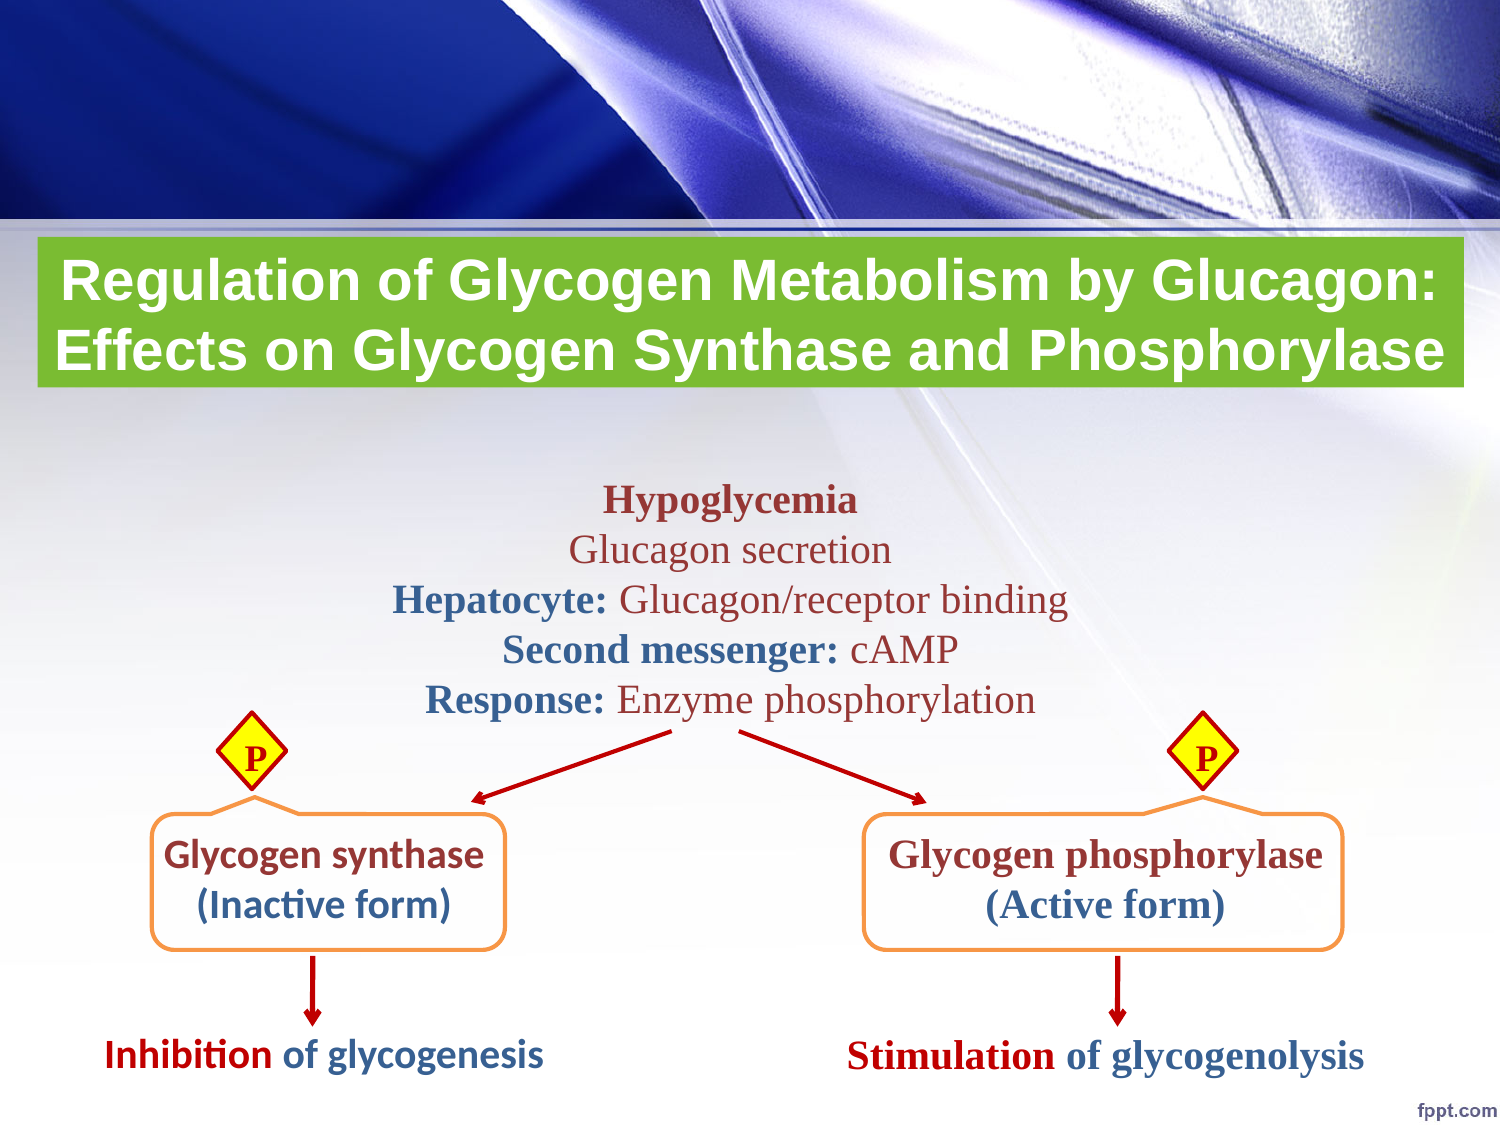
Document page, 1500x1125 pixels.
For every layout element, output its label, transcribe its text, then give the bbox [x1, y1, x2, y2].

title Regulation of Glycogen Metabolism by Glucagon: Effects on Glycogen Synthase and Phosphorylase [37, 236, 1464, 388]
picture [0, 0, 1500, 1125]
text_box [87, 463, 1382, 1088]
